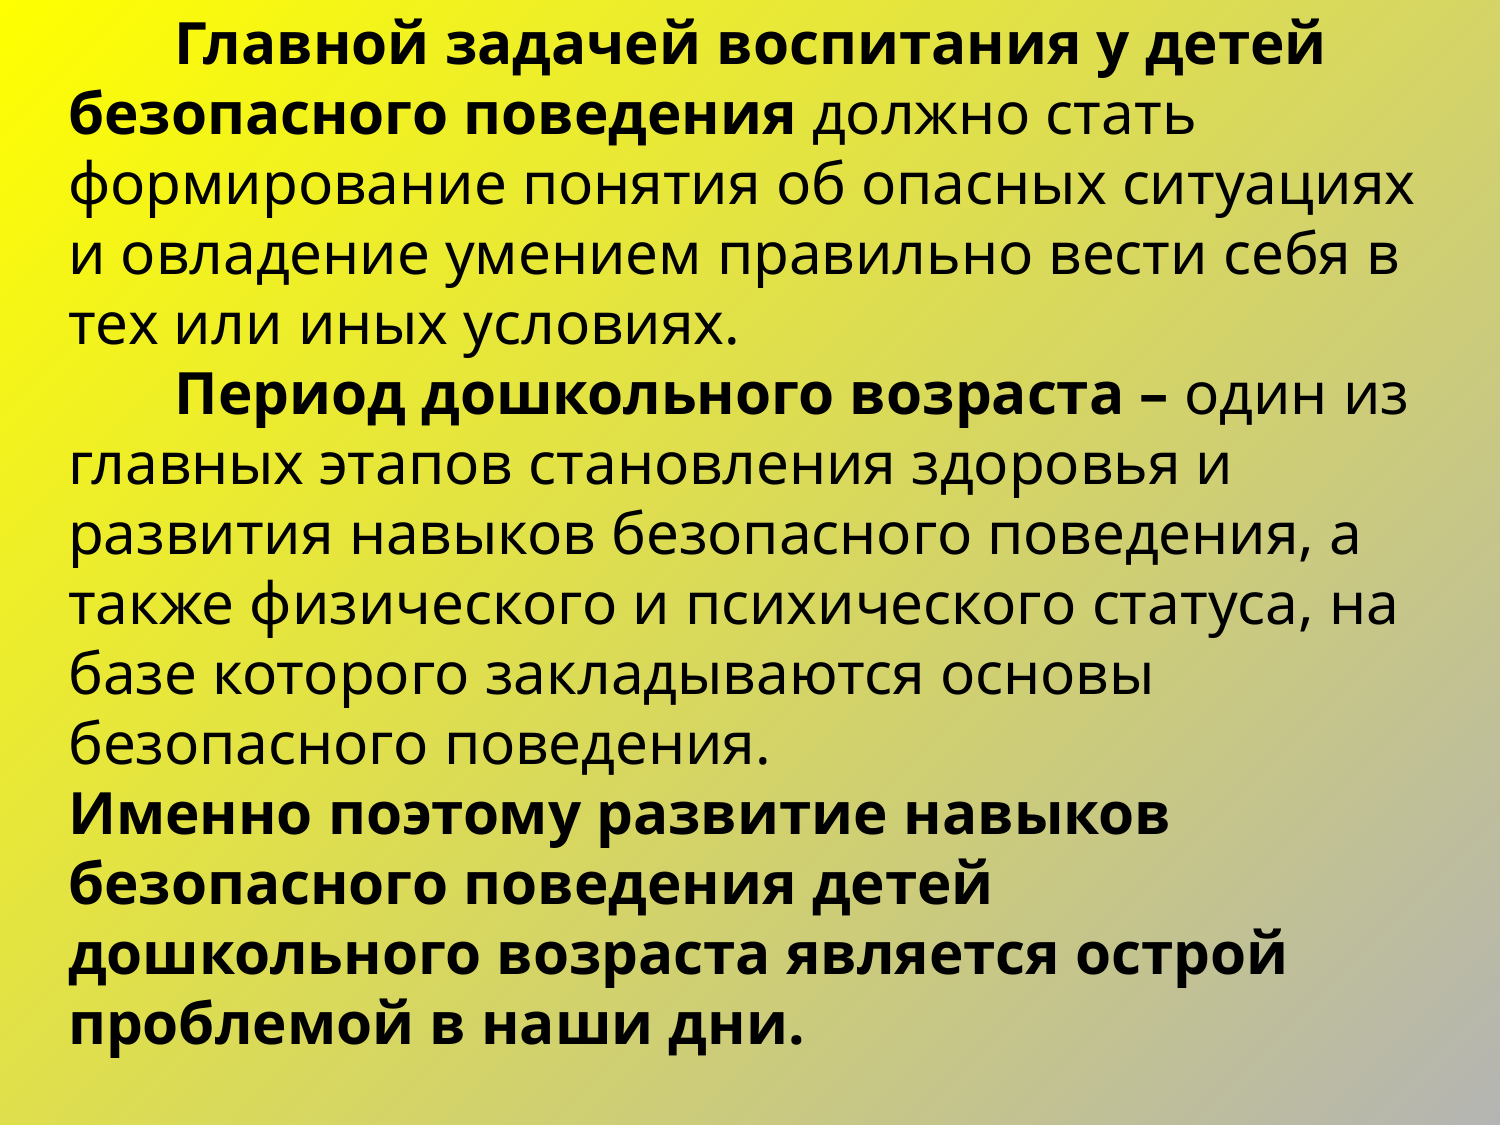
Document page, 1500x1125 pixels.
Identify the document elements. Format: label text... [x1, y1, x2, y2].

text_box Главной задачей воспитания у детей безопасного поведения должно стать формирование понятия об опасных ситуациях и овладение умением правильно вести себя в тех или иных условиях. Период дошкольного возраста – один из главных этапов становления здоровья и развития навыков безопасного поведения, а также физического и психического статуса, на базе которого закладываются основы безопасного поведения. Именно поэтому развитие навыков безопасного поведения детей дошкольного возраста является острой проблемой в наши дни. [53, 0, 1436, 1064]
